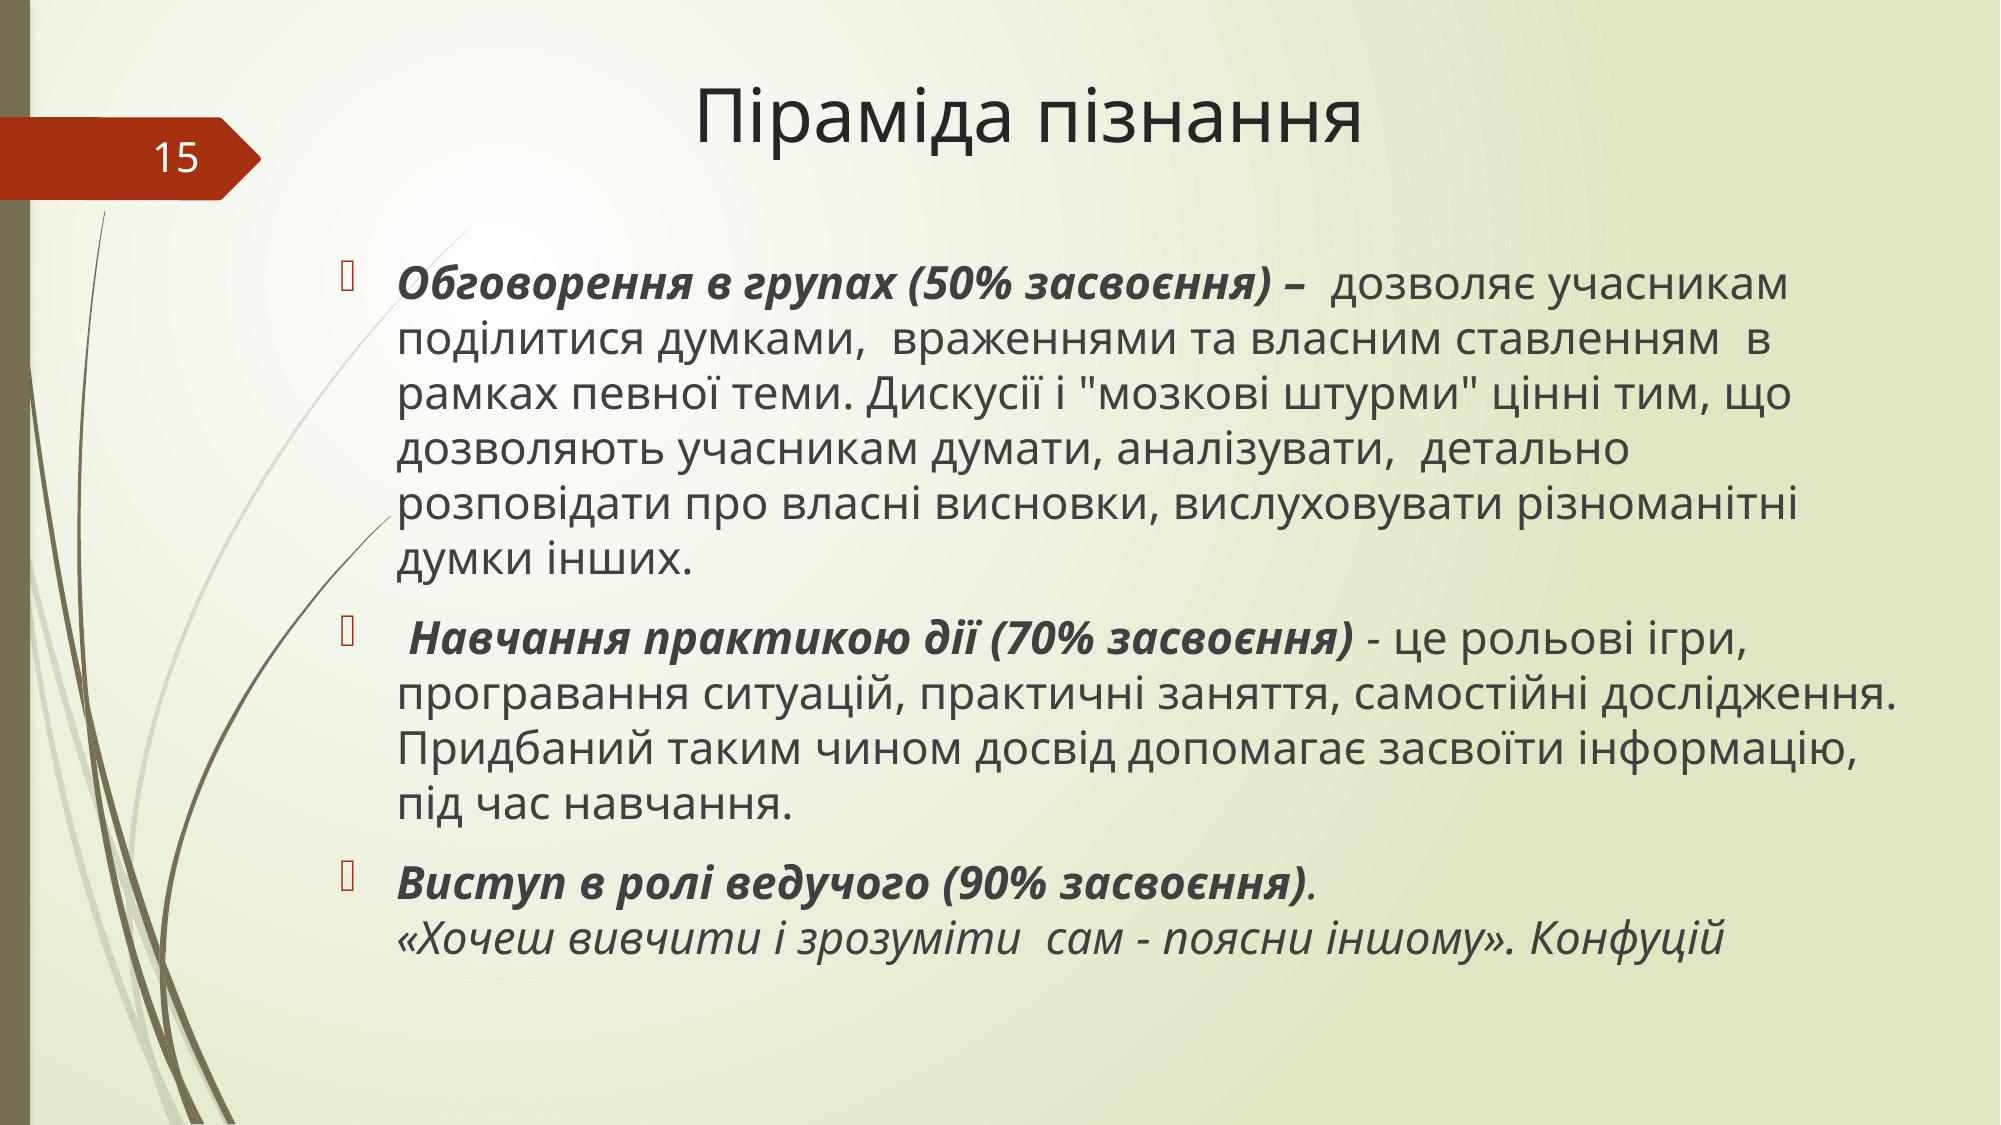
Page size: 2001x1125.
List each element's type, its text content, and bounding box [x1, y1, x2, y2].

title Піраміда пізнання [298, 60, 1761, 186]
list Обговорення в групах (50% засвоєння) – дозволяє учасникам поділитися думками, враженнями та власним ставленням в рамках певної теми. Дискусії і "мозкові штурми" цінні тим, що дозволяють учасникам думати, аналізувати, детально розповідати про власні висновки, вислуховувати різноманітні думки інших. Навчання практикою дії (70% засвоєння) - це рольові ігри, програвання ситуацій, практичні заняття, самостійні дослідження. Придбаний таким чином досвід допомагає засвоїти інформацію, під час навчання. Виступ в ролі ведучого (90% засвоєння). «Хочеш вивчити і зрозуміти сам - поясни іншому». Конфуцій [324, 246, 1929, 1005]
slide_number 15 [87, 129, 216, 190]
